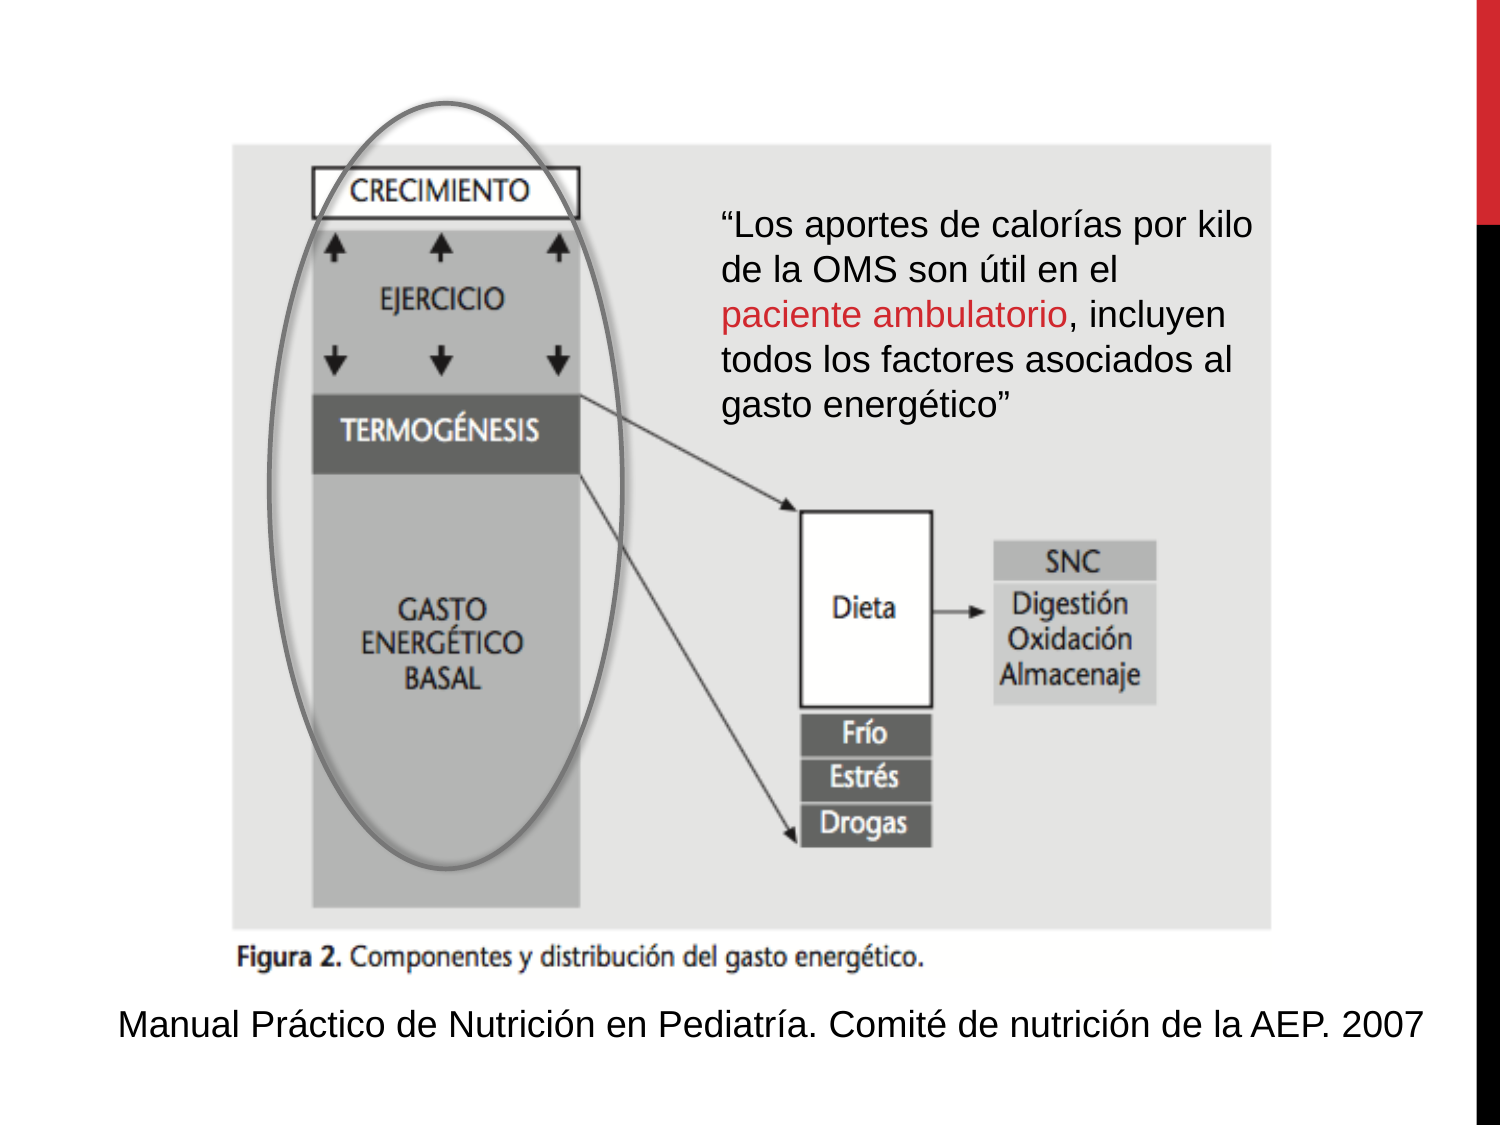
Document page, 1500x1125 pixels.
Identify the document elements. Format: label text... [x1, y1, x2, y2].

text_box [385, 102, 507, 125]
picture [218, 130, 1280, 995]
text_box Manual Práctico de Nutrición en Pediatría. Comité de nutrición de la AEP. 2007 [102, 992, 1451, 1053]
